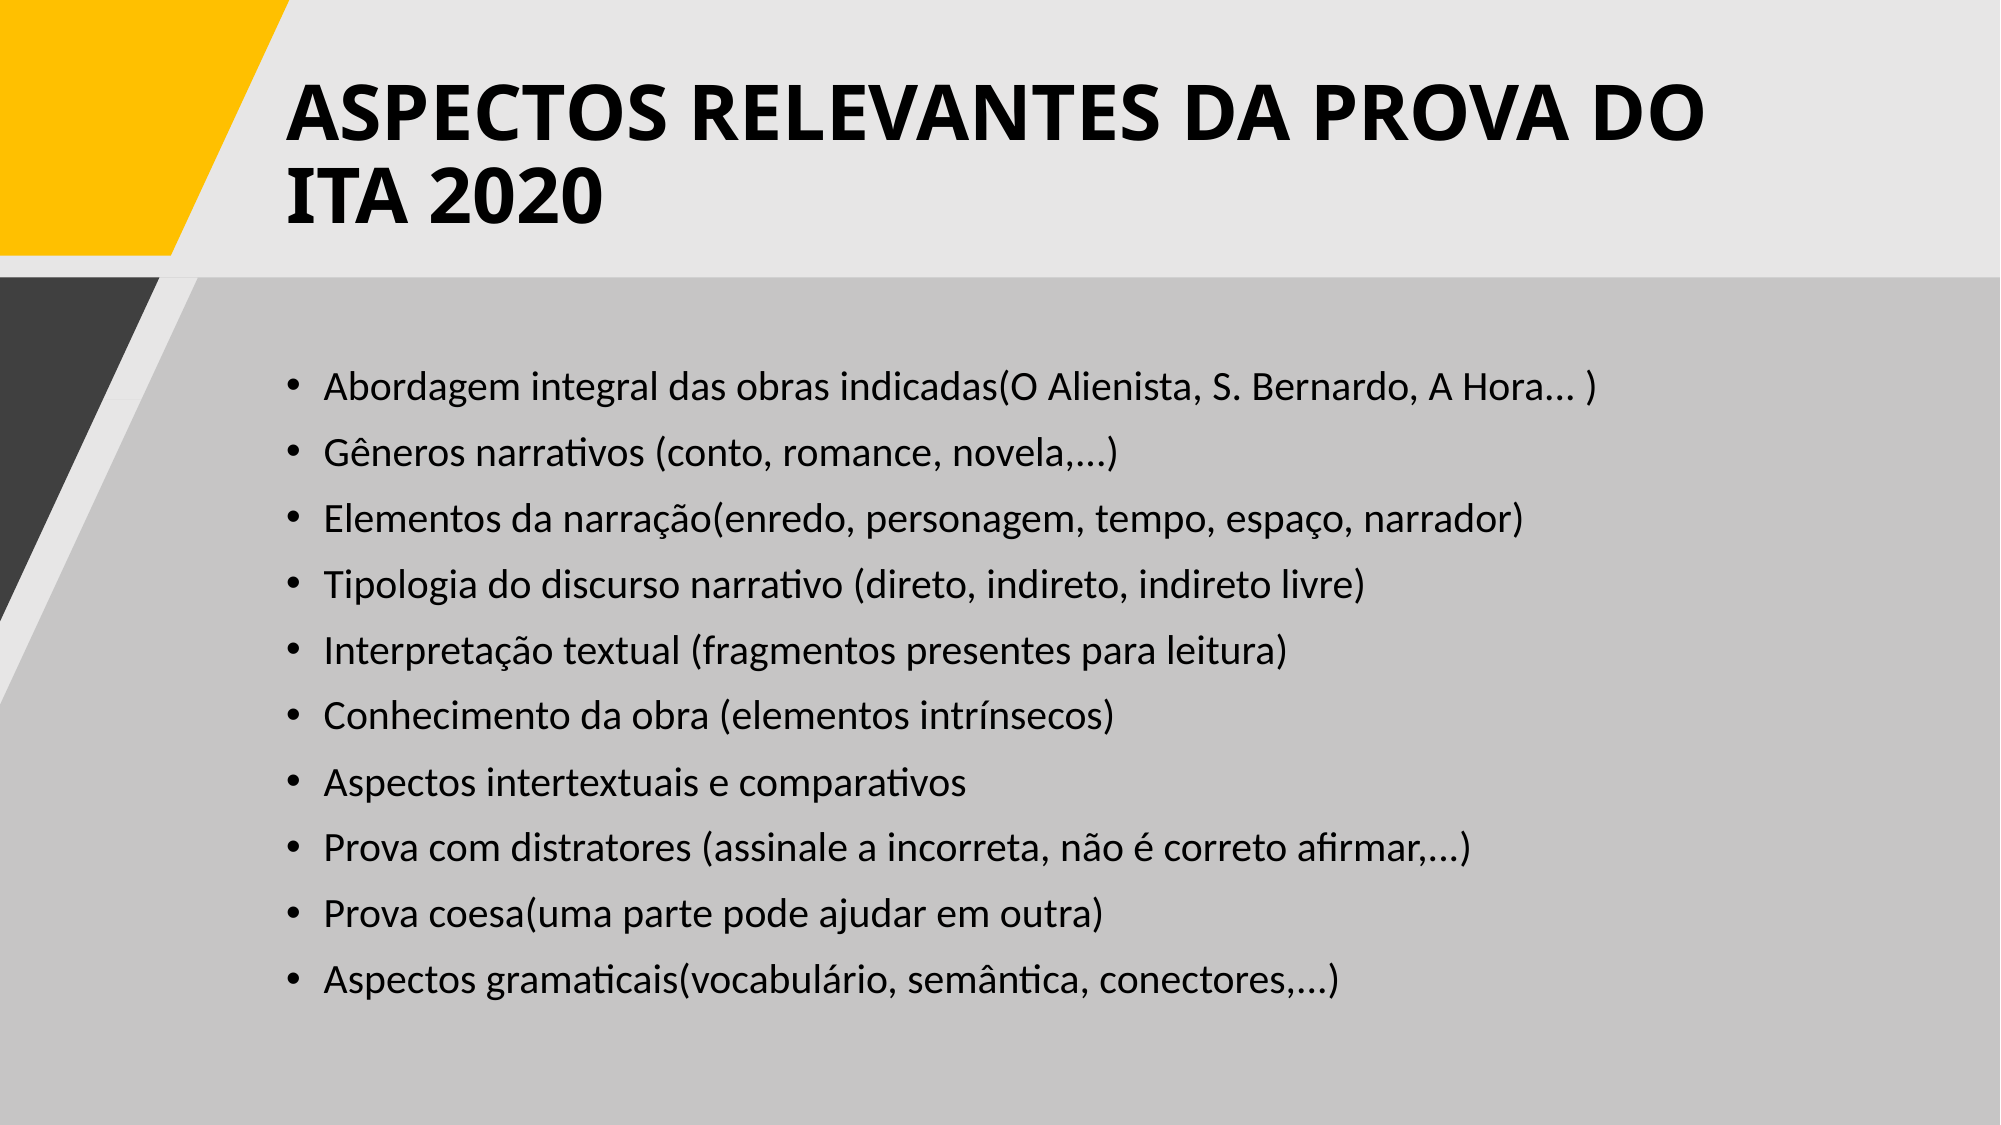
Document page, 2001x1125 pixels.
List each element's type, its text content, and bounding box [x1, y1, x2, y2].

text_box [0, 276, 162, 622]
text_box [0, 276, 2000, 1125]
title ASPECTOS RELEVANTES DA PROVA DO ITA 2020 [271, 60, 1808, 255]
list Abordagem integral das obras indicadas(O Alienista, S. Bernardo, A Hora... ) Gêneros narrativos (conto, romance, novela,...) Elementos da narração(enredo, personagem, tempo, espaço, narrador) Tipologia do discurso narrativo (direto, indireto, indireto livre) Interpretação textual (fragmentos presentes para leitura) Conhecimento da obra (elementos intrínsecos) Aspectos intertextuais e comparativos Prova com distratores (assinale a incorreta, não é correto afirmar,...) Prova coesa(uma parte pode ajudar em outra) Aspectos gramaticais(vocabulário, semântica, conectores,...) [271, 356, 1808, 1020]
text_box [0, 0, 291, 257]
